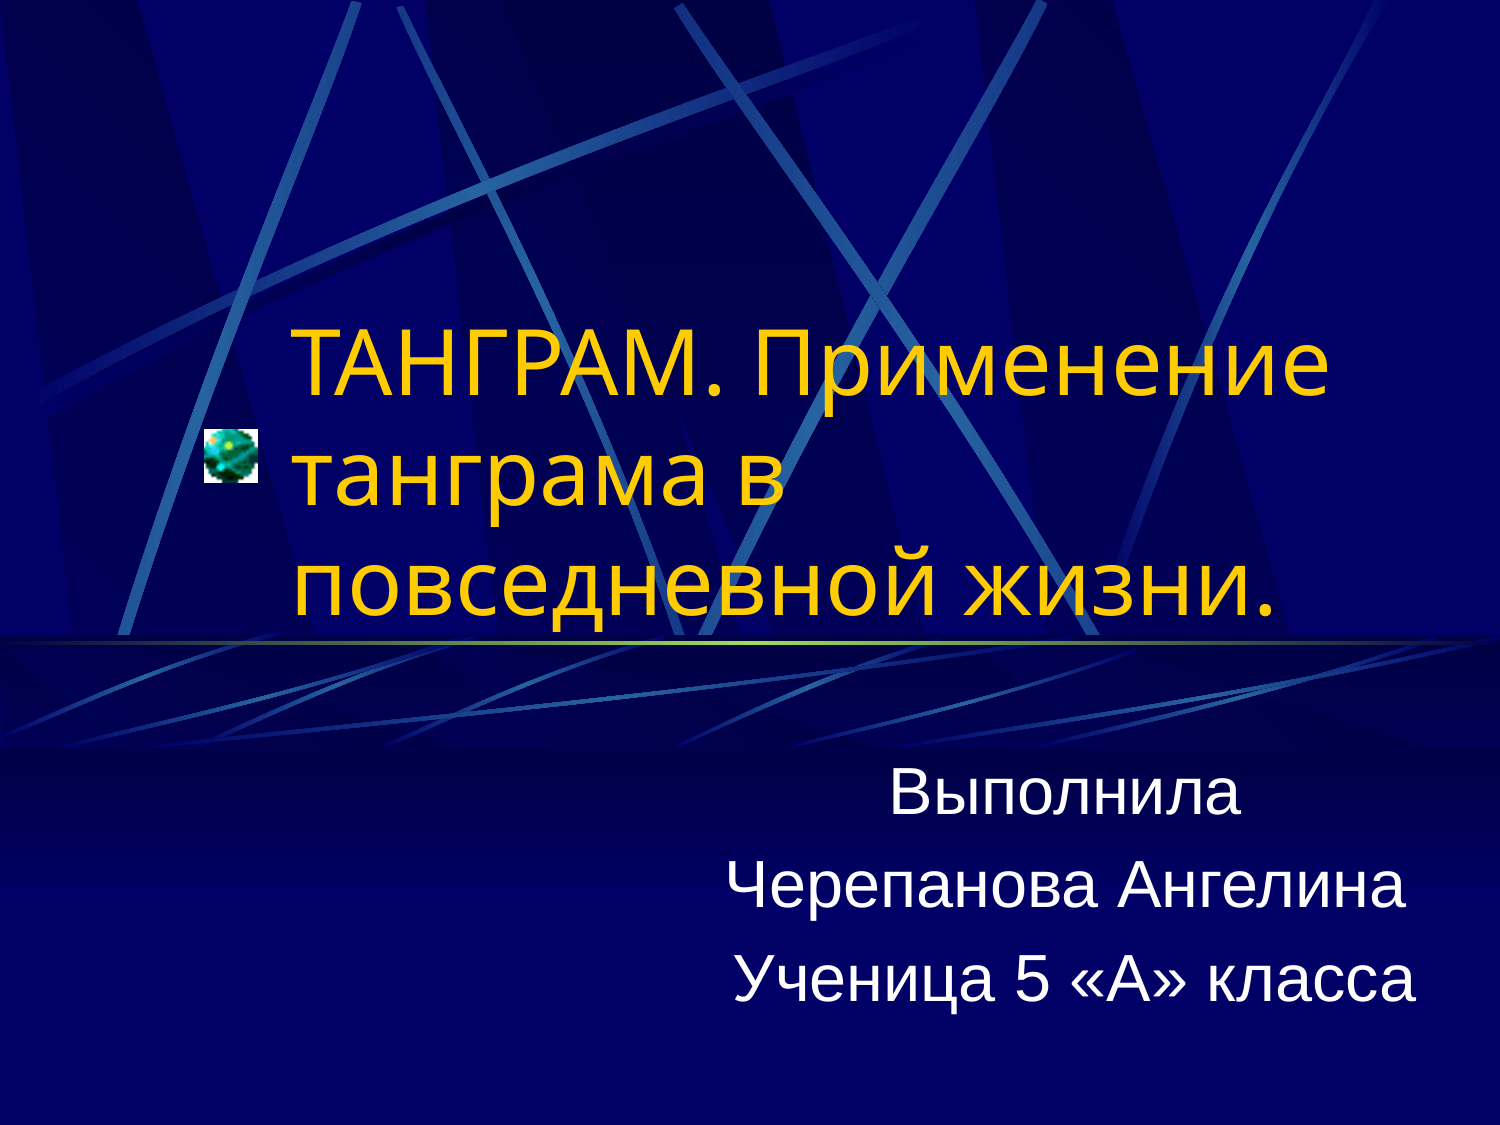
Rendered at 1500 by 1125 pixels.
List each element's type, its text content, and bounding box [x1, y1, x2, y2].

picture [204, 429, 258, 483]
subtitle Выполнила Черепанова Ангелина Ученица 5 «А» класса [650, 737, 1500, 1025]
title ТАНГРАМ. Применение танграма в повседневной жизни. [275, 312, 1463, 625]
